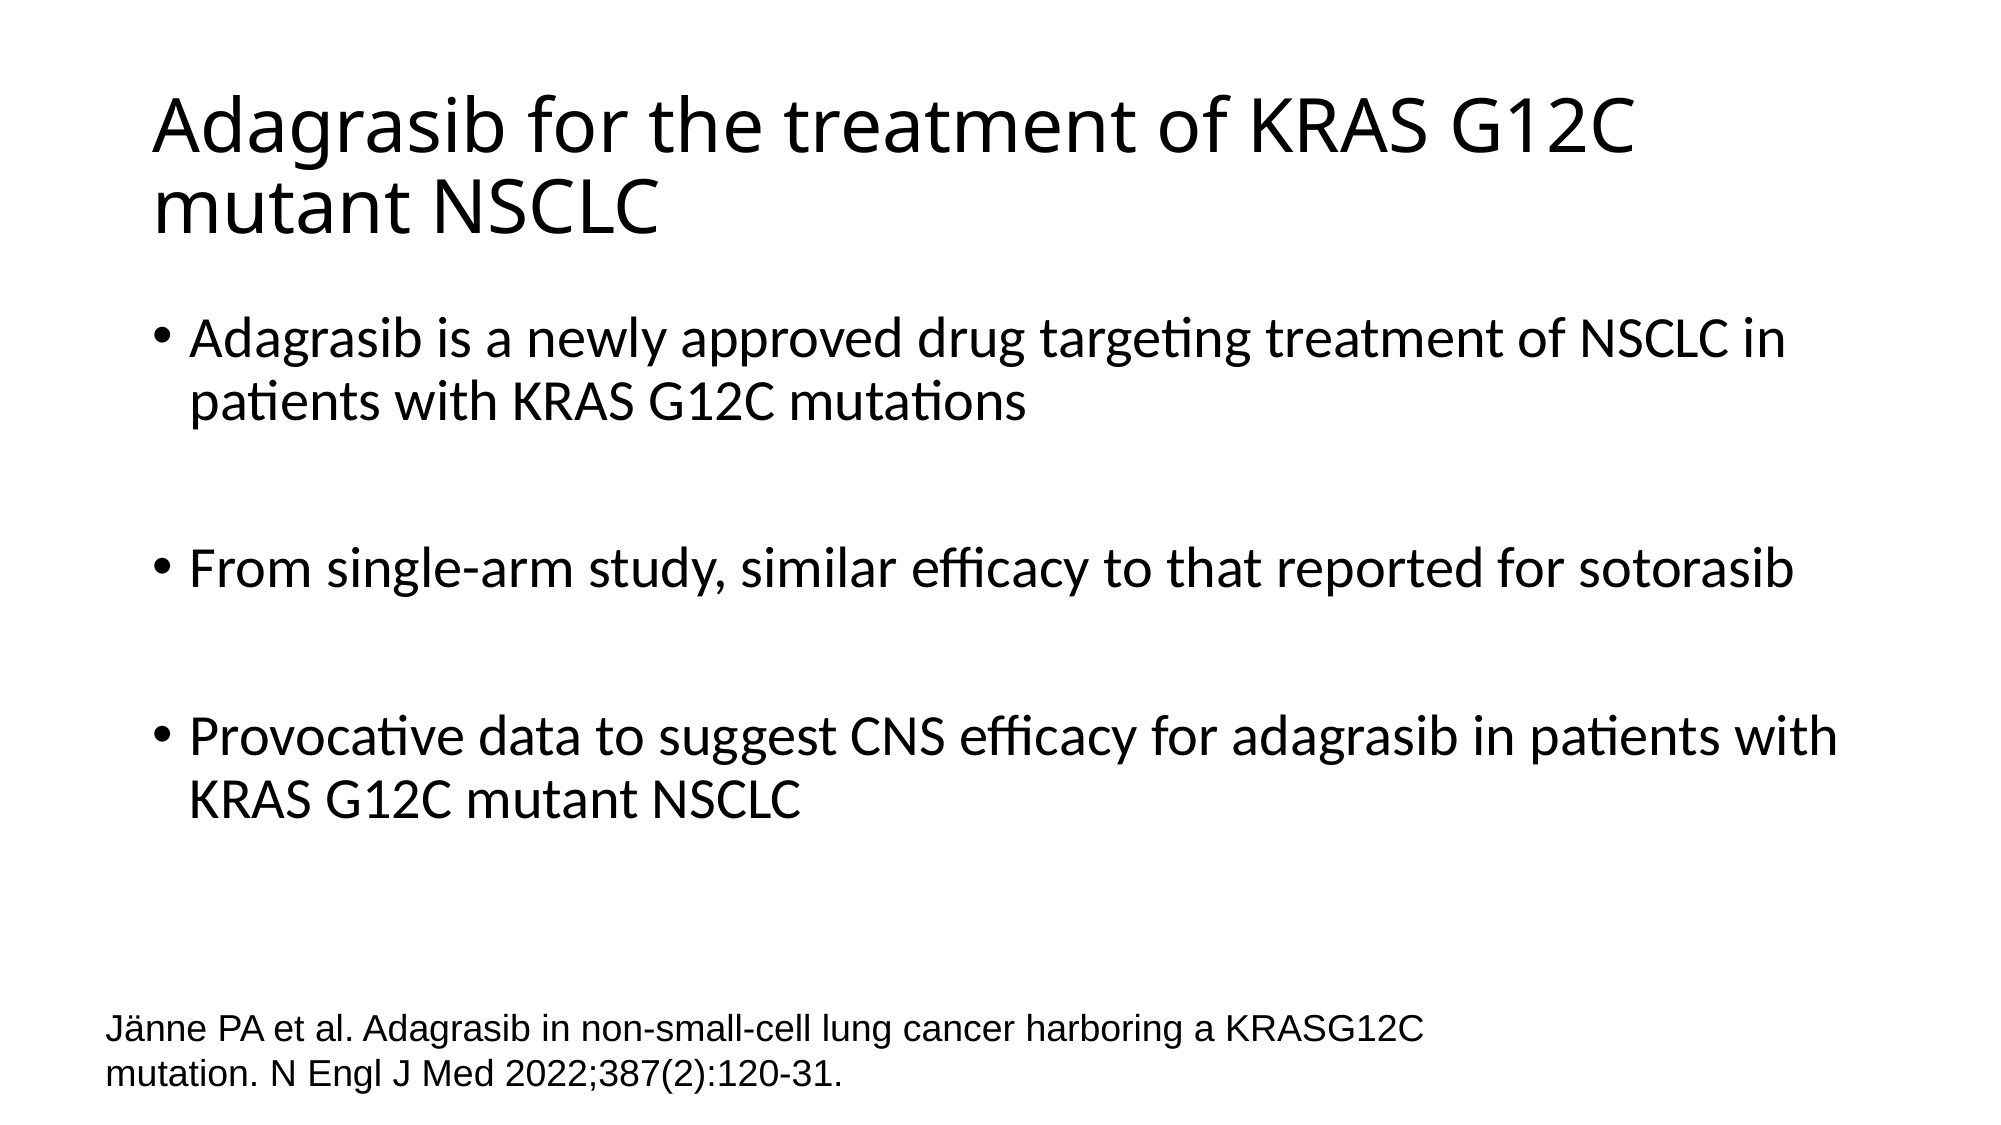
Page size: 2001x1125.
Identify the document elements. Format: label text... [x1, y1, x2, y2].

list Adagrasib is a newly approved drug targeting treatment of NSCLC in patients with KRAS G12C mutations From single-arm study, similar efficacy to that reported for sotorasib Provocative data to suggest CNS efficacy for adagrasib in patients with KRAS G12C mutant NSCLC [137, 299, 1863, 1014]
title Adagrasib for the treatment of KRAS G12C mutant NSCLC [137, 59, 1906, 278]
text_box Jänne PA et al. Adagrasib in non-small-cell lung cancer harboring a KRASG12C mutation. N Engl J Med 2022;387(2):120-31. [90, 996, 1454, 1101]
